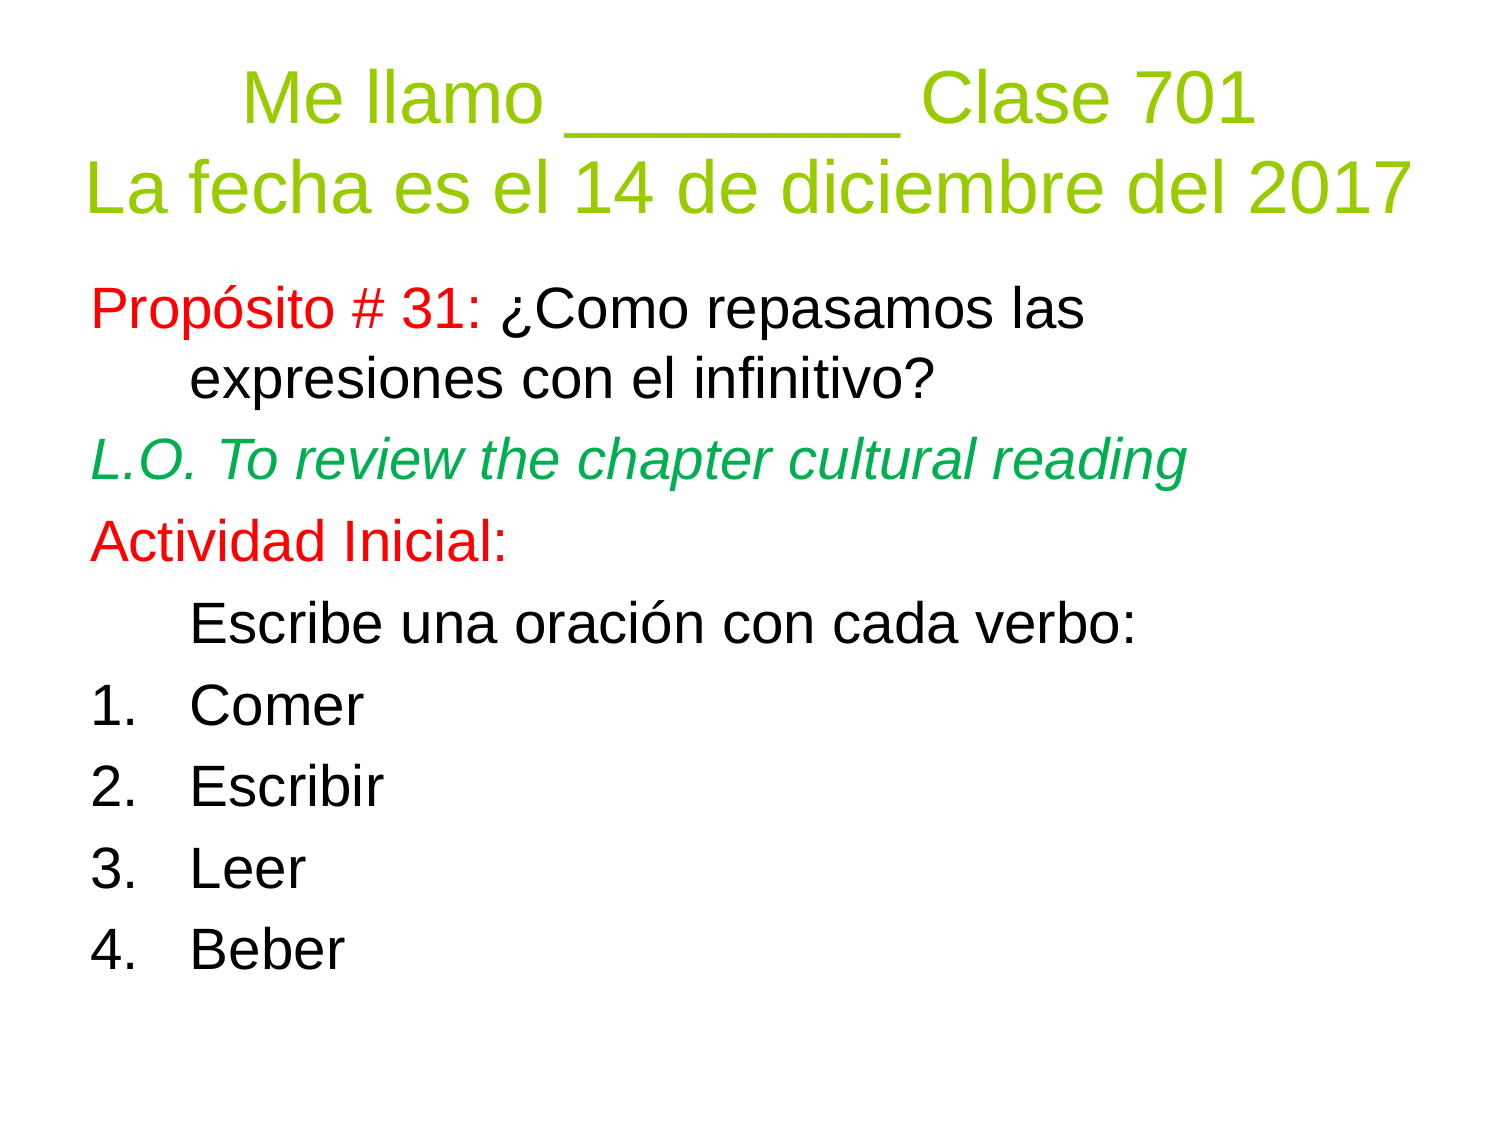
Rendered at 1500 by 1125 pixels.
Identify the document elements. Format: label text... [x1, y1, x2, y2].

title Me llamo ________ Clase 701 La fecha es el 14 de diciembre del 2017 [0, 45, 1500, 233]
list Propósito # 31: ¿Como repasamos las expresiones con el infinitivo? L.O. To review the chapter cultural reading Actividad Inicial: Escribe una oración con cada verbo: Comer Escribir Leer Beber [75, 262, 1425, 1005]
